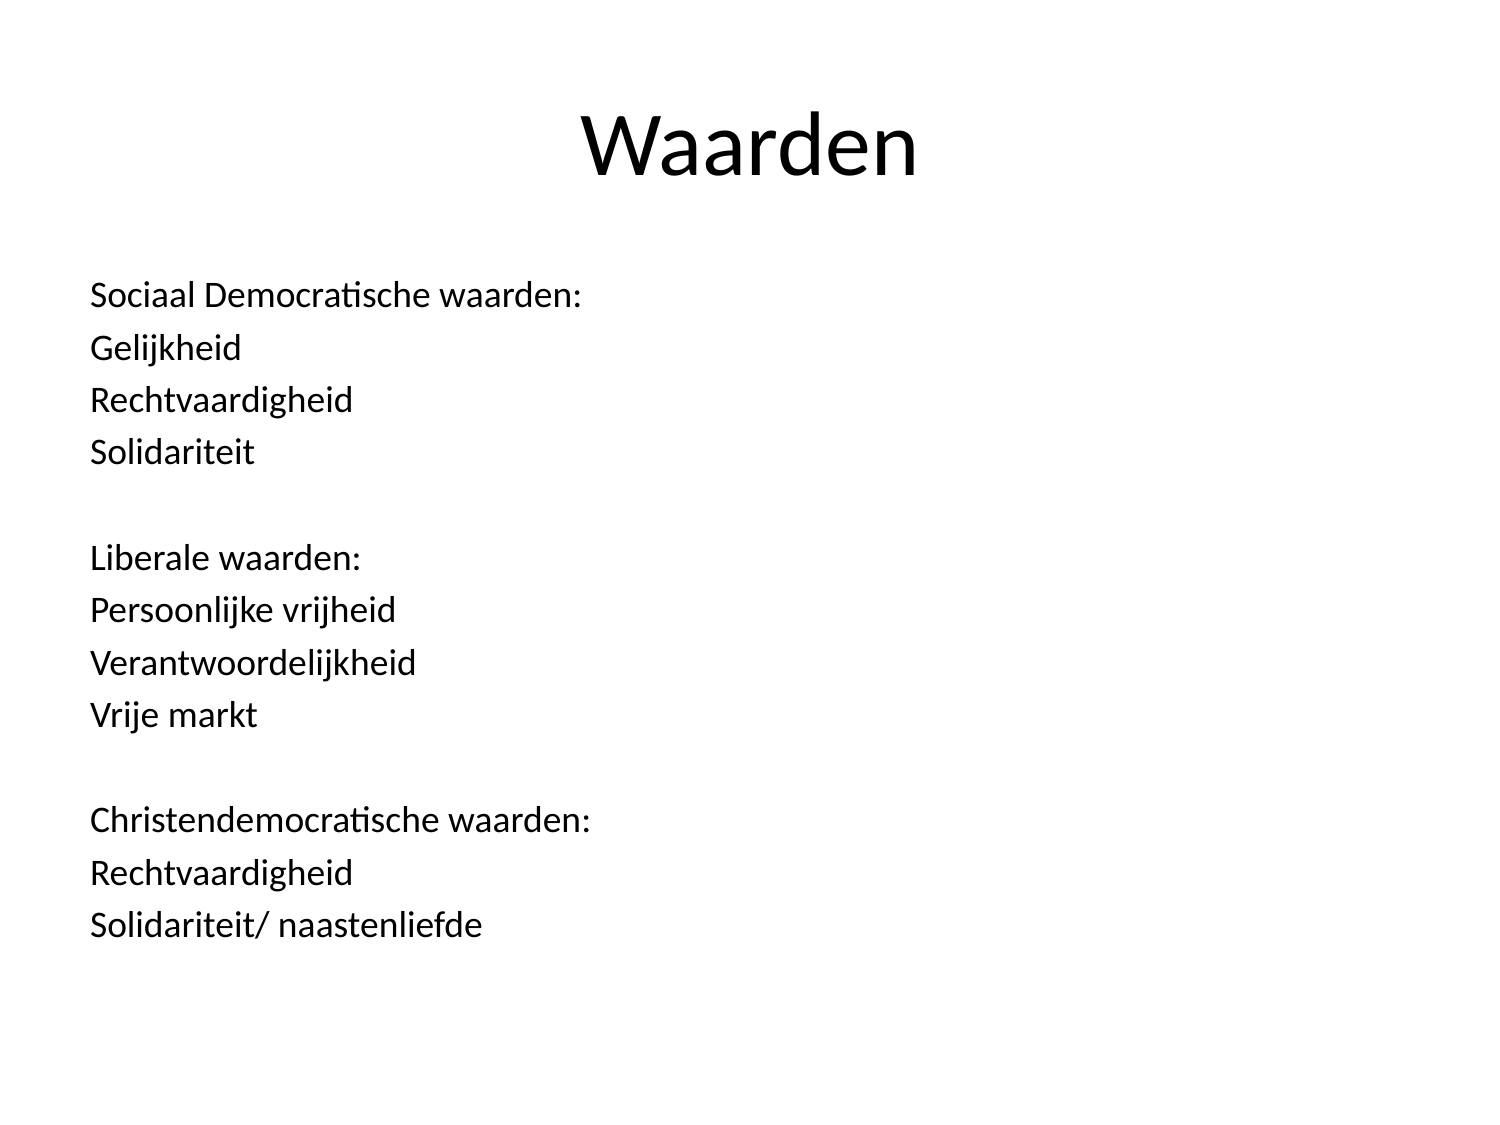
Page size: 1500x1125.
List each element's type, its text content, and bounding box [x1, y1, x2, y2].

list Sociaal Democratische waarden: Gelijkheid Rechtvaardigheid Solidariteit Liberale waarden: Persoonlijke vrijheid Verantwoordelijkheid Vrije markt Christendemocratische waarden: Rechtvaardigheid Solidariteit/ naastenliefde [75, 262, 1425, 1005]
title Waarden [75, 45, 1425, 233]
